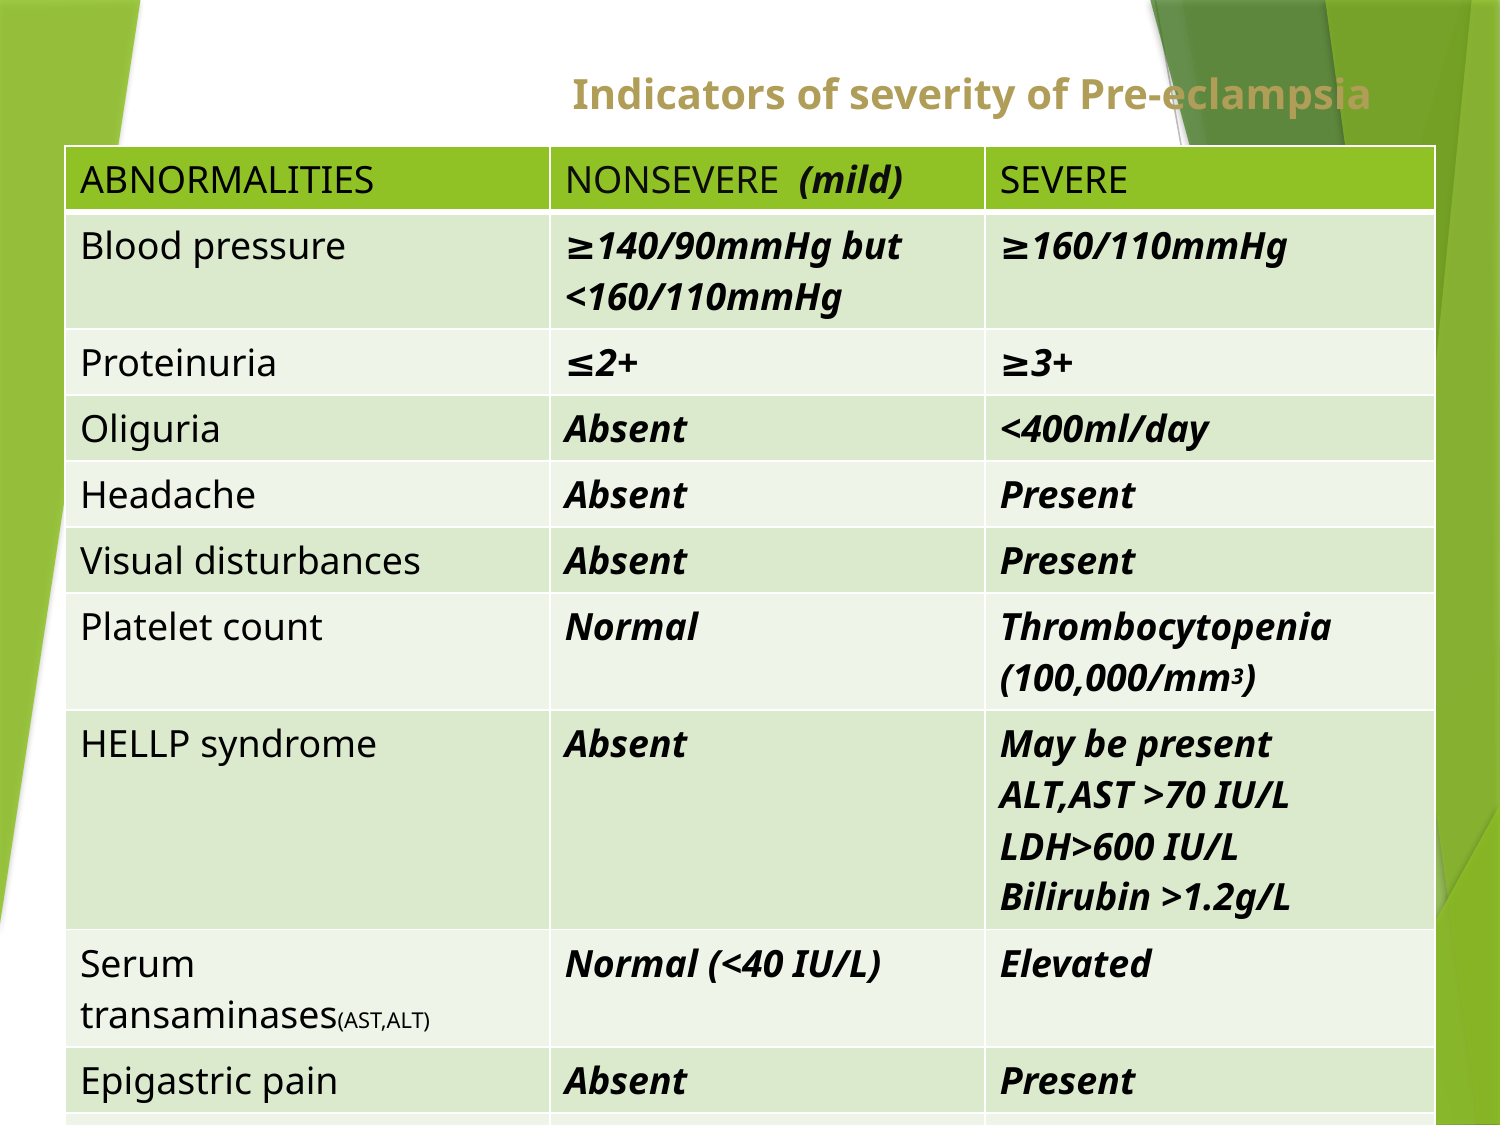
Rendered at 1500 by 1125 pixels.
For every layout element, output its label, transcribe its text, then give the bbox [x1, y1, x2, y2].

table_cell Absent [551, 462, 984, 526]
table_cell Present [986, 1048, 1434, 1112]
table_cell Normal [551, 594, 984, 709]
table_cell ≥140/90mmHg but <160/110mmHg [551, 215, 984, 328]
table_cell HELLP syndrome [66, 711, 549, 929]
title Indicators of severity of Pre-eclampsia [112, 0, 1388, 126]
table_cell Thrombocytopenia (100,000/mm3) [986, 594, 1434, 709]
table_cell ≤2+ [551, 330, 984, 394]
table_cell Absent [551, 711, 984, 929]
table_cell Epigastric pain [66, 1048, 549, 1112]
table_cell Normal (<40 IU/L) [551, 930, 984, 1046]
table_cell Present [986, 528, 1434, 592]
table_cell Absent [551, 396, 984, 460]
table_cell May be present ALT,AST >70 IU/L LDH>600 IU/L Bilirubin >1.2g/L [986, 711, 1434, 929]
table_cell Platelet count [66, 594, 549, 709]
table_cell <400ml/day [986, 396, 1434, 460]
table_cell Elevated [986, 930, 1434, 1046]
table_cell Absent [551, 1114, 984, 1125]
table_cell Fetal growth restriction [66, 1114, 549, 1125]
table_header NONSEVERE (mild) [551, 147, 984, 209]
table_header SEVERE [986, 147, 1434, 209]
table_header ABNORMALITIES [66, 147, 549, 209]
table_cell Oliguria [66, 396, 549, 460]
table_cell Blood pressure [66, 215, 549, 328]
table_cell ≥3+ [986, 330, 1434, 394]
table_cell Serum transaminases(AST,ALT) [66, 930, 549, 1046]
table_cell Obvious [986, 1114, 1434, 1125]
table_cell Visual disturbances [66, 528, 549, 592]
table_cell ≥160/110mmHg [986, 215, 1434, 328]
table_cell Proteinuria [66, 330, 549, 394]
table_cell Absent [551, 528, 984, 592]
table_cell Absent [551, 1048, 984, 1112]
table_cell Headache [66, 462, 549, 526]
table_cell Present [986, 462, 1434, 526]
